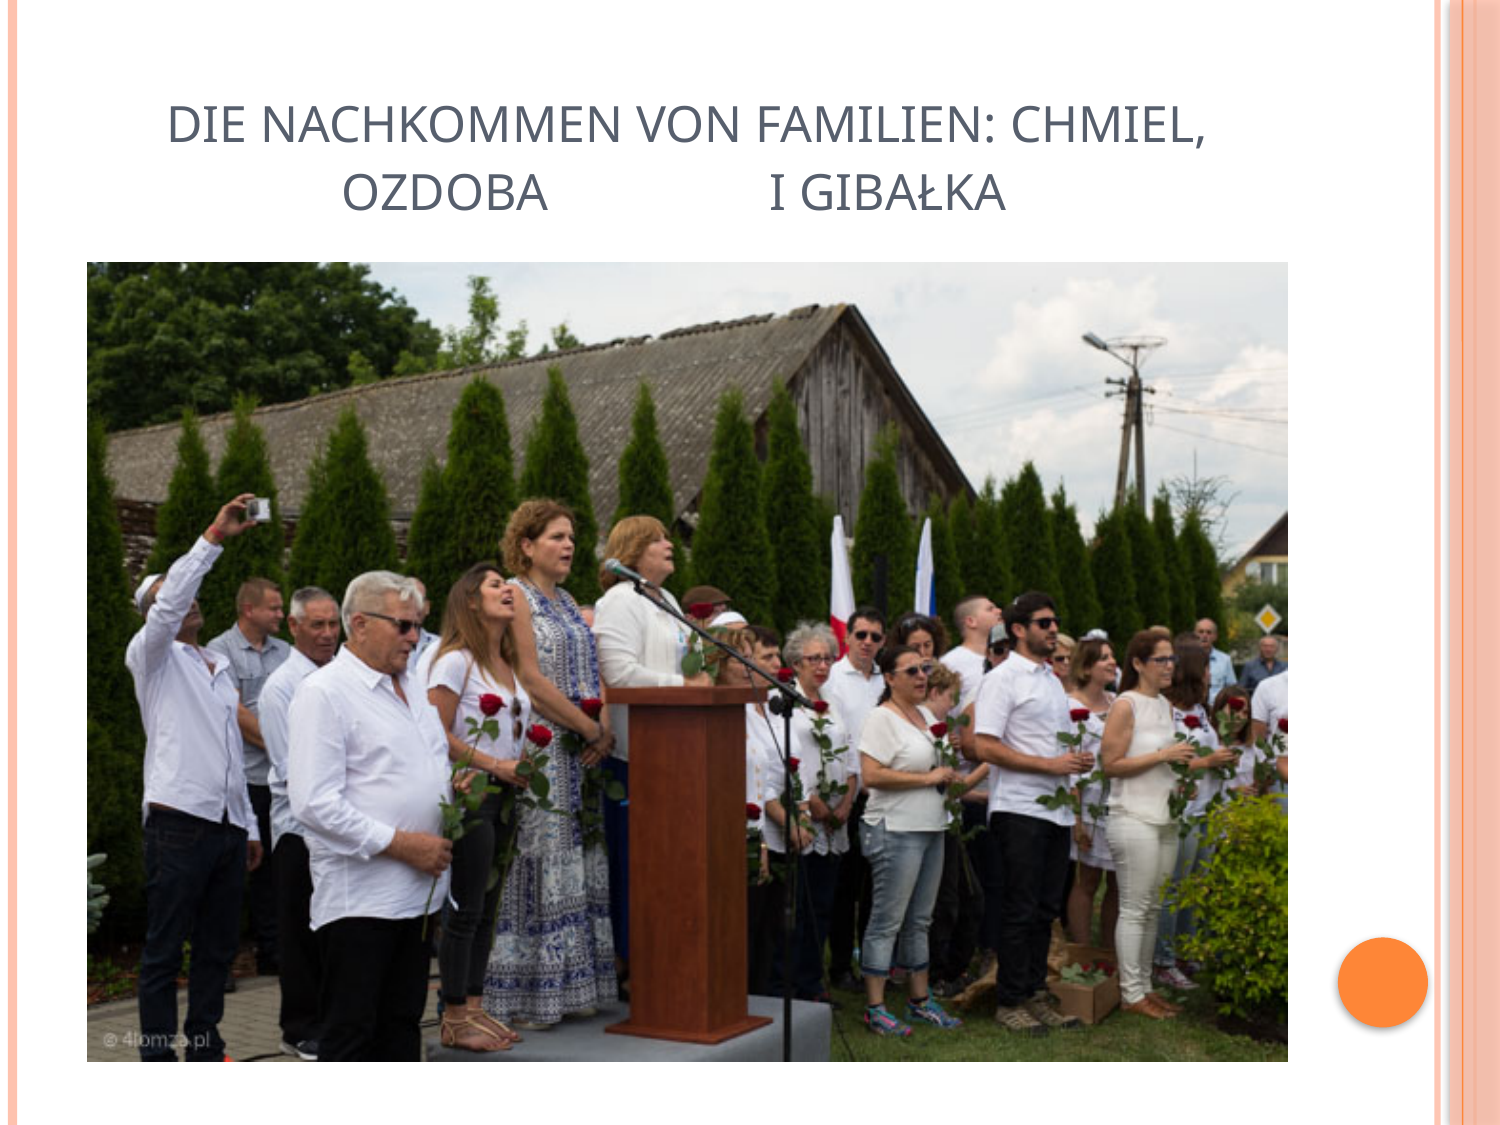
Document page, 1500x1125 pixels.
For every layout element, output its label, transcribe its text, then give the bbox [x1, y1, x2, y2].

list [87, 261, 1288, 1063]
title Die Nachkommen von Familien: Chmiel, Ozdoba i Gibałka [75, 45, 1300, 233]
